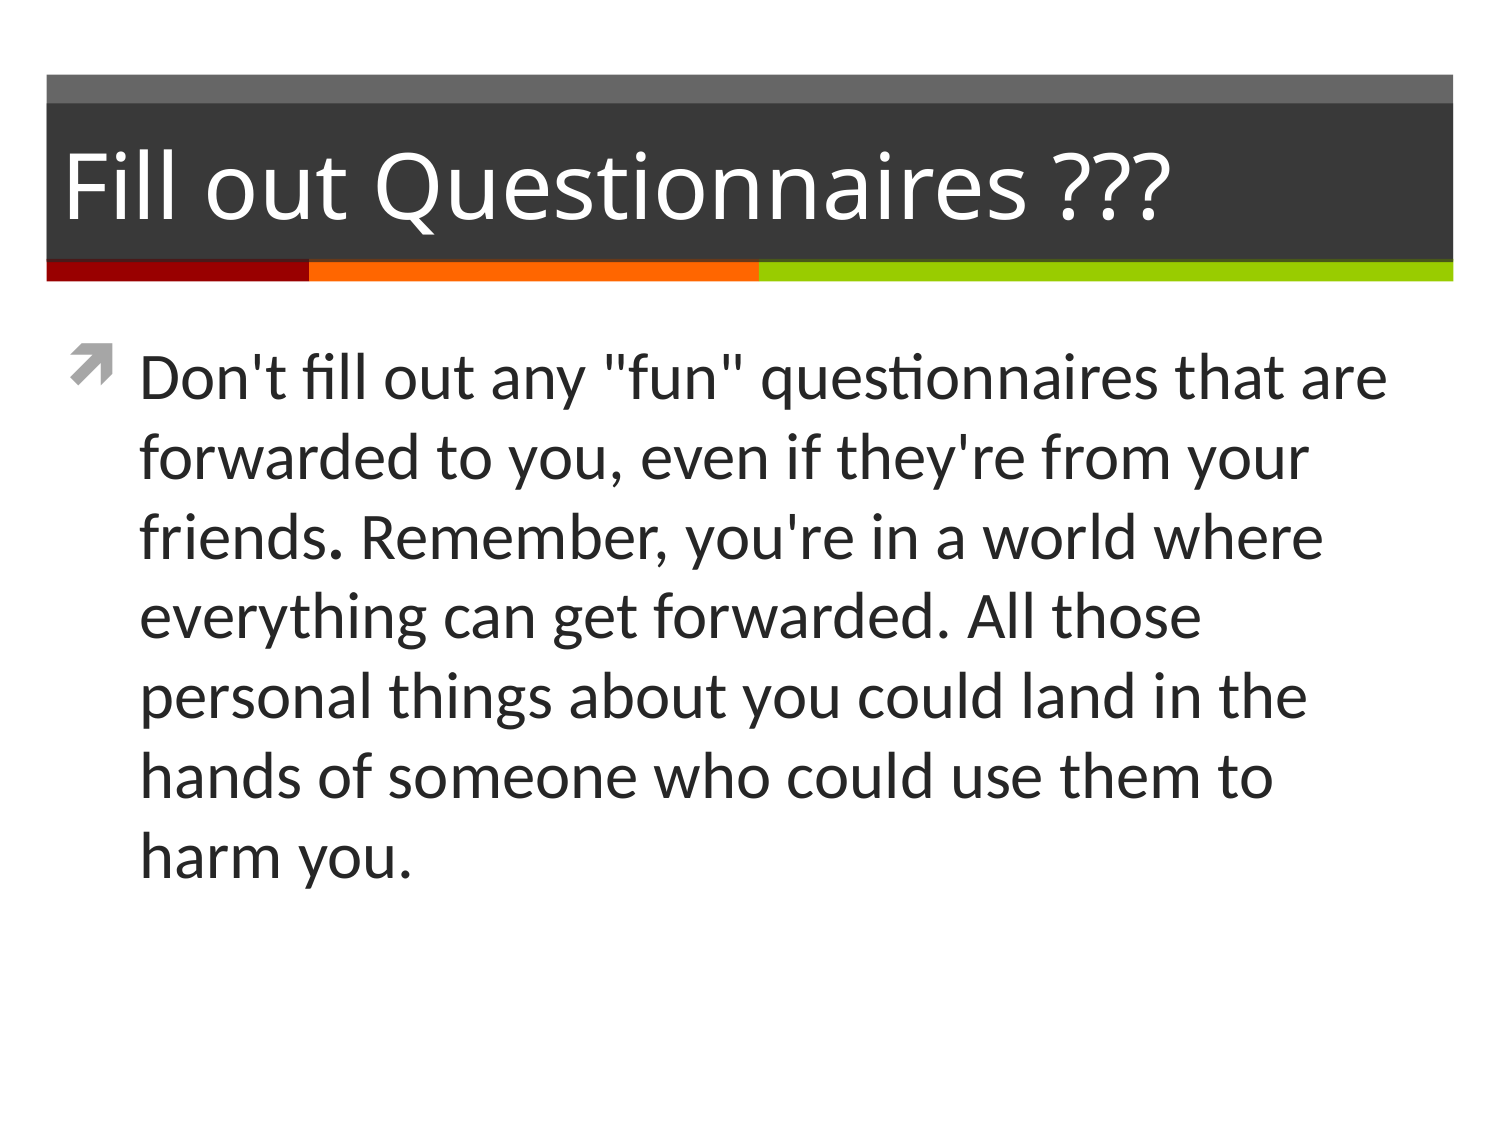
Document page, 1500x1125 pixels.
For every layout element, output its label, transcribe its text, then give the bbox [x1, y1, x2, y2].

title Fill out Questionnaires ??? [46, 103, 1454, 263]
list Don't fill out any "fun" questionnaires that are forwarded to you, even if they're from your friends. Remember, you're in a world where everything can get forwarded. All those personal things about you could land in the hands of someone who could use them to harm you. [50, 324, 1438, 980]
